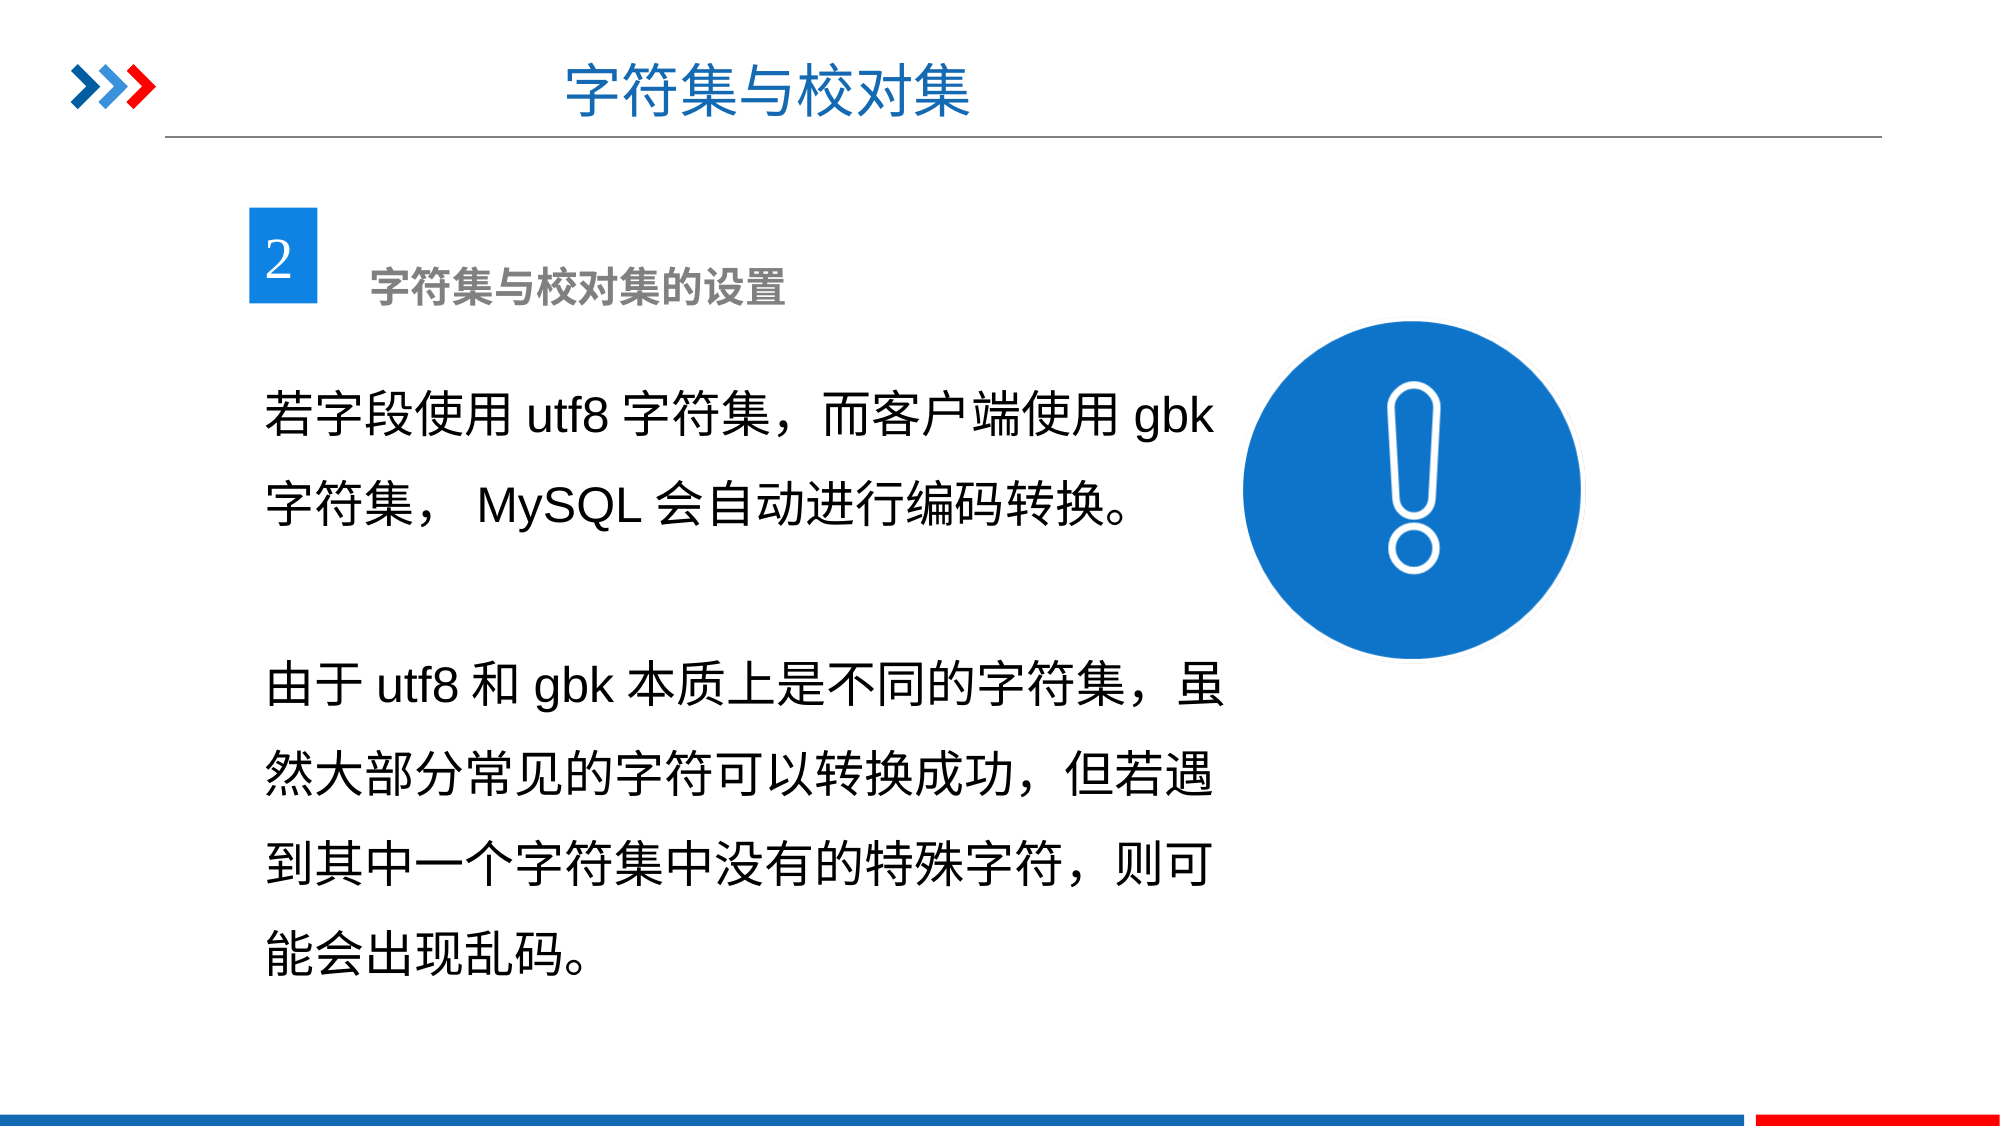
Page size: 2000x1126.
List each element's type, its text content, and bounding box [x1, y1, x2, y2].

text_box 若字段使用utf8字符集，而客户端使用gbk字符集，MySQL会自动进行编码转换。 由于utf8和gbk本质上是不同的字符集，虽然大部分常见的字符可以转换成功，但若遇到其中一个字符集中没有的特殊字符，则可能会出现乱码。 [249, 344, 1266, 990]
picture [1238, 286, 1684, 708]
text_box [249, 207, 318, 304]
title 字符集与校对集 [521, 25, 1296, 153]
text_box 字符集与校对集的设置 [319, 245, 1092, 320]
